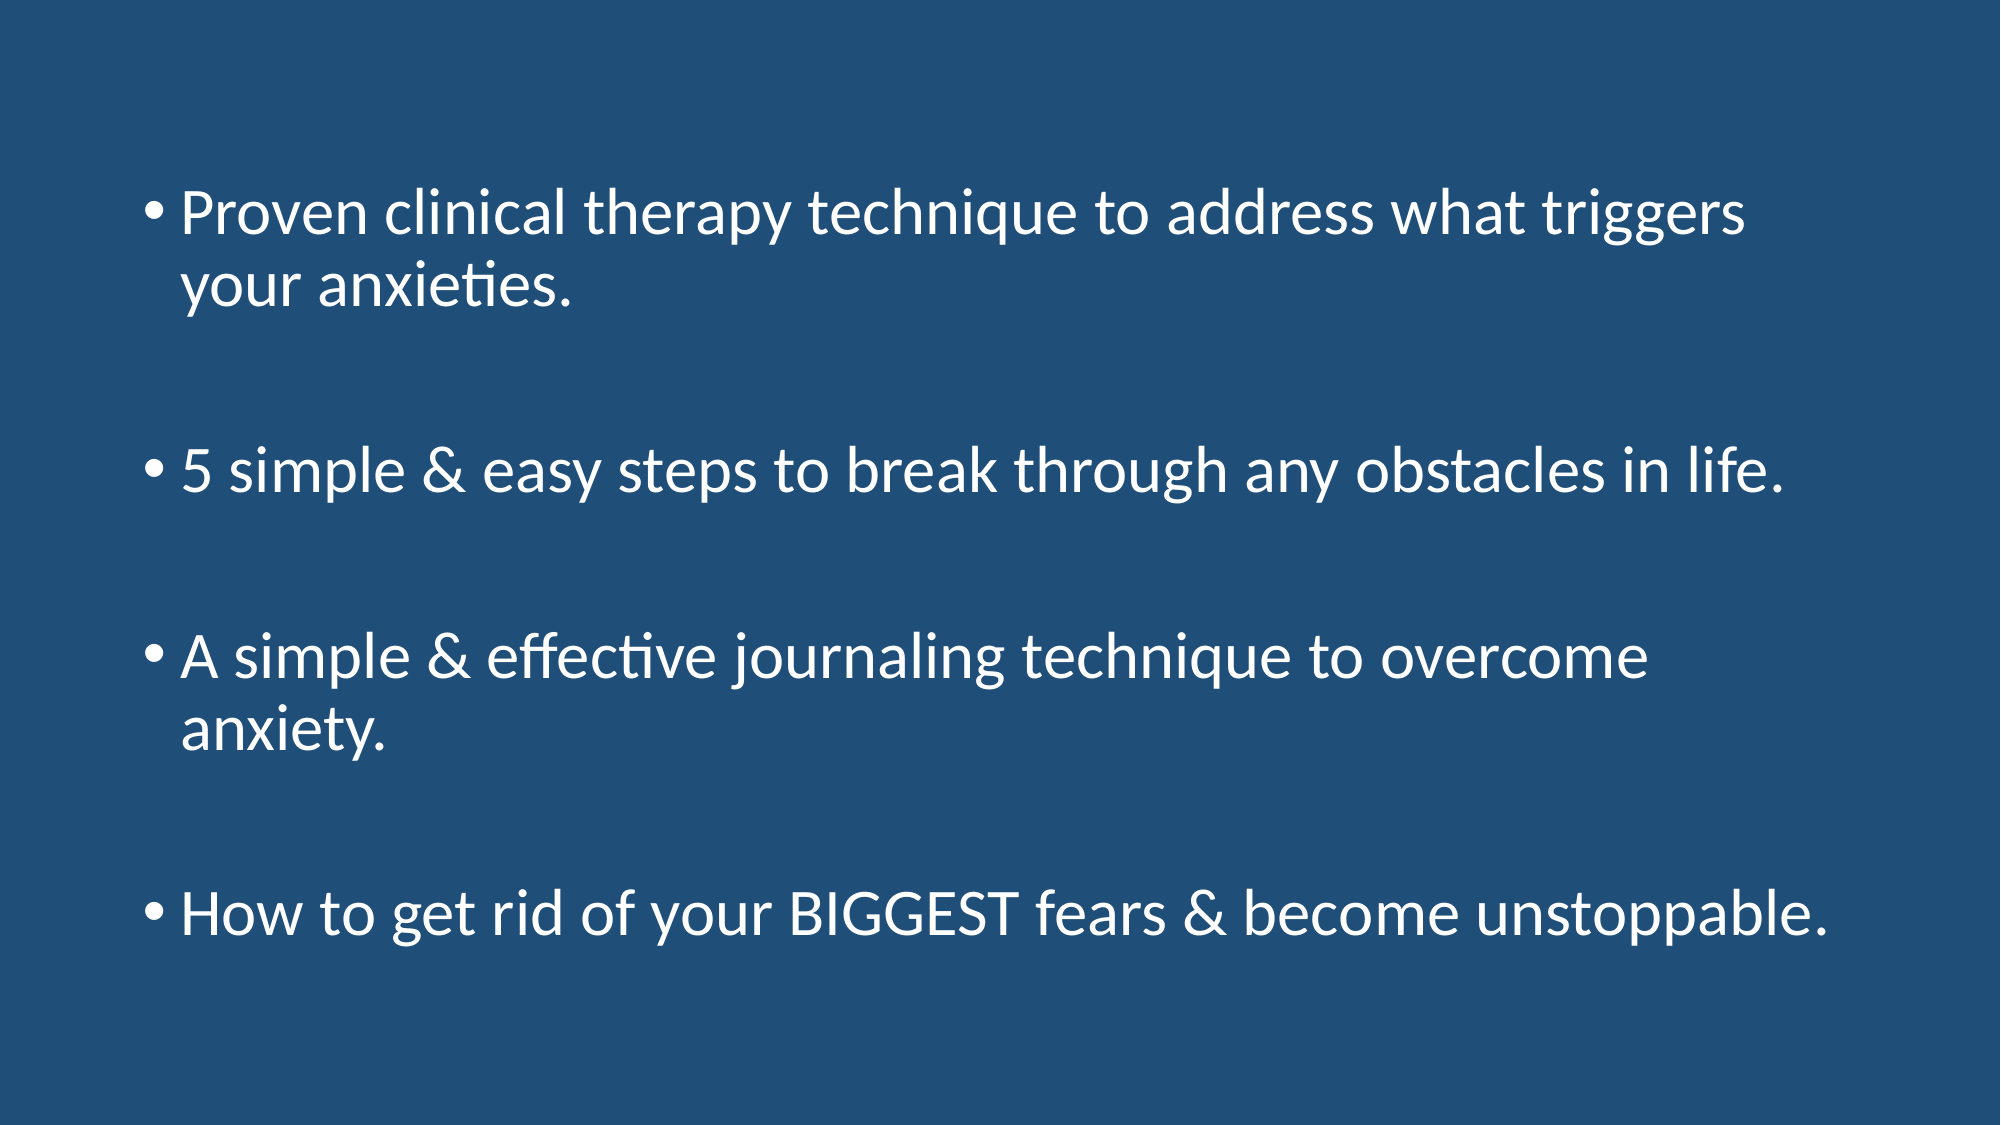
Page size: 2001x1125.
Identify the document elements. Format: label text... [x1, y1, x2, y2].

list Proven clinical therapy technique to address what triggers your anxieties. 5 simple & easy steps to break through any obstacles in life. A simple & effective journaling technique to overcome anxiety. How to get rid of your BIGGEST fears & become unstoppable. [127, 170, 1853, 925]
